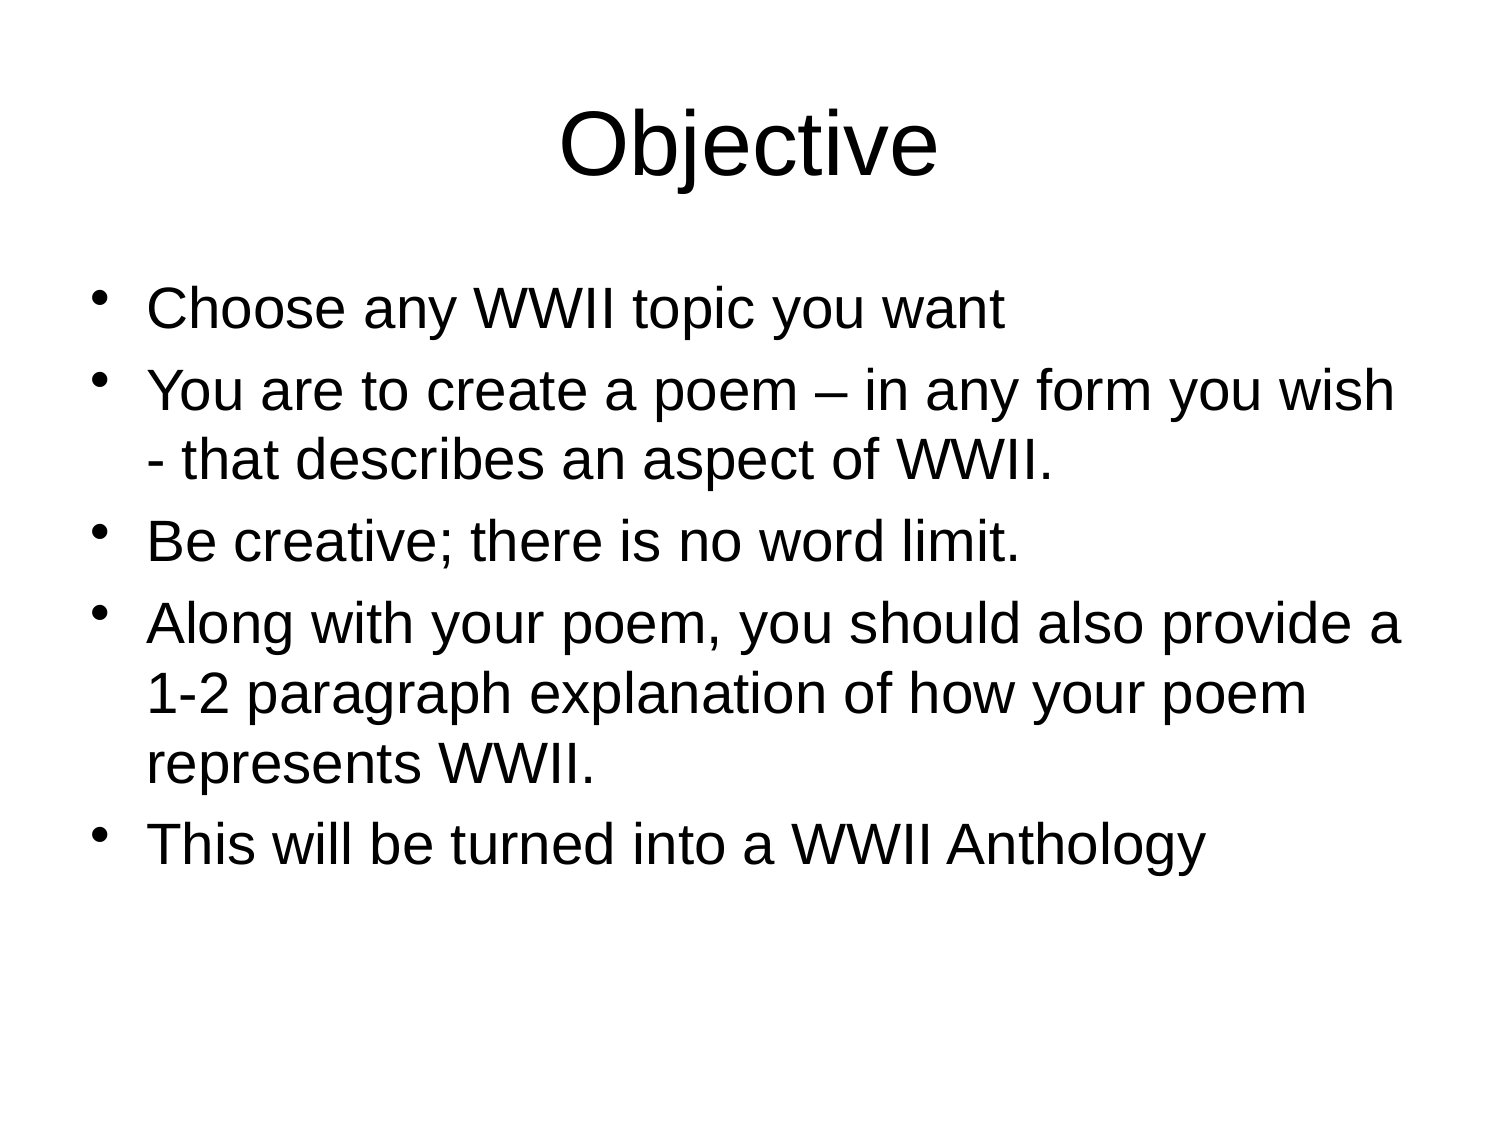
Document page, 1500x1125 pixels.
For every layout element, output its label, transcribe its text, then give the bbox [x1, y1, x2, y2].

title Objective [74, 44, 1426, 233]
list Choose any WWII topic you want You are to create a poem – in any form you wish - that describes an aspect of WWII. Be creative; there is no word limit. Along with your poem, you should also provide a 1-2 paragraph explanation of how your poem represents WWII. This will be turned into a WWII Anthology [74, 262, 1426, 1006]
